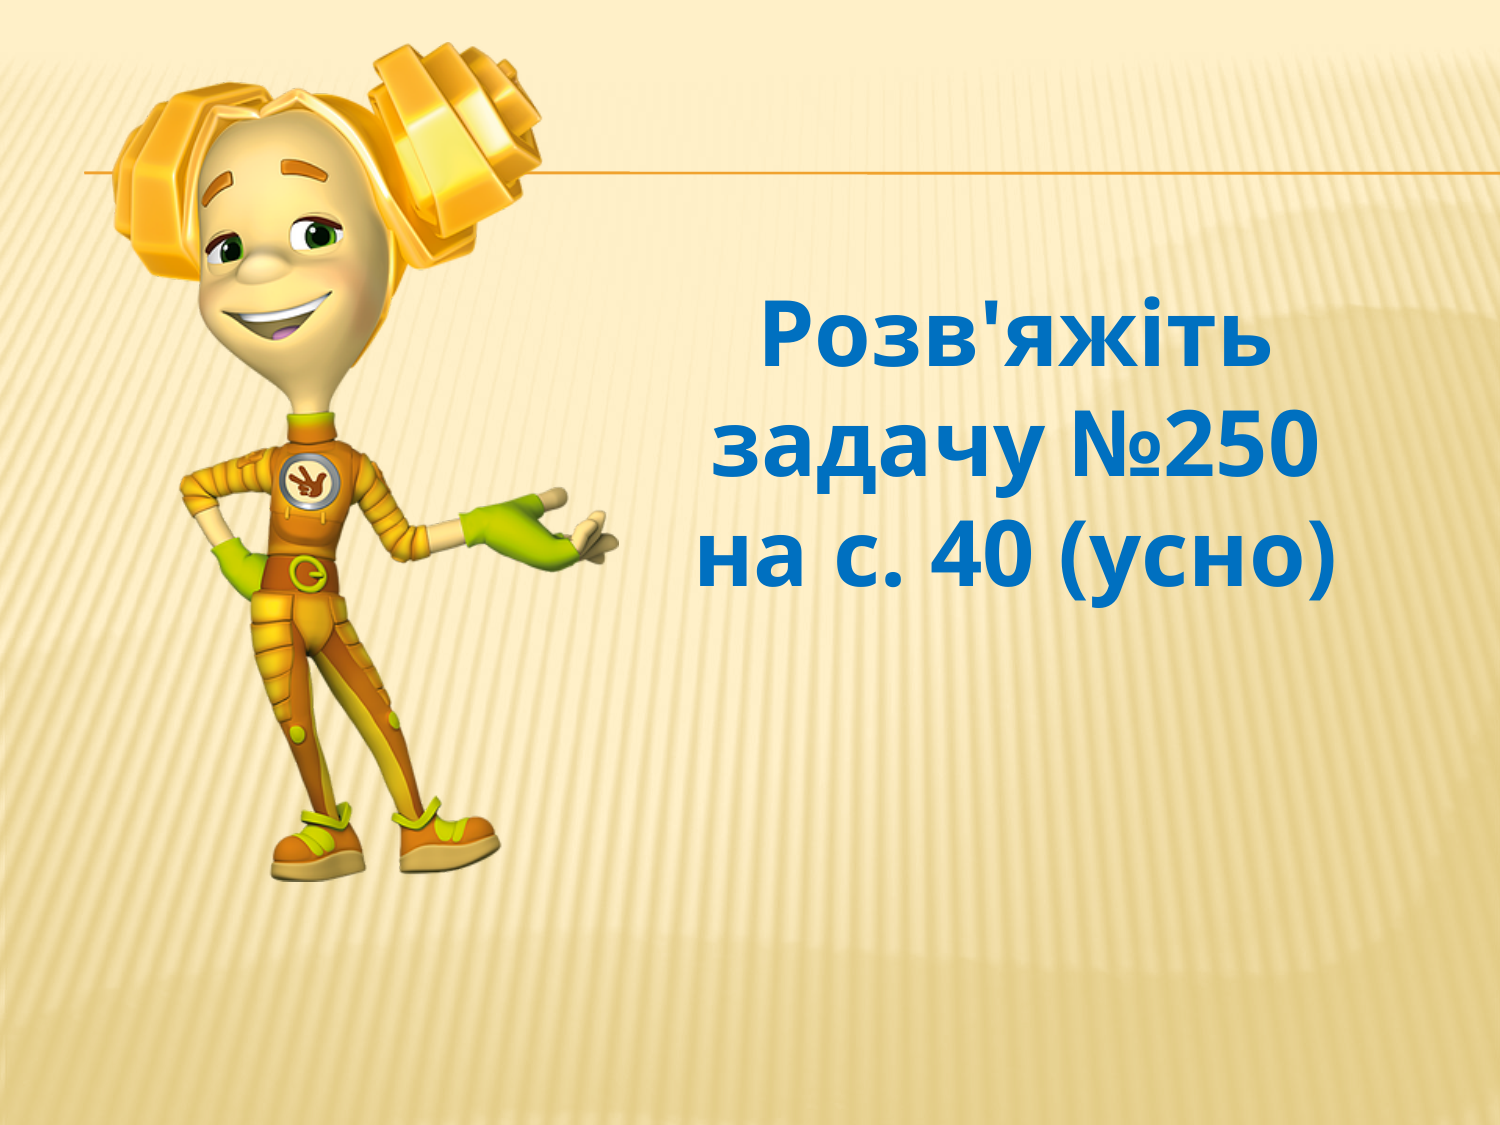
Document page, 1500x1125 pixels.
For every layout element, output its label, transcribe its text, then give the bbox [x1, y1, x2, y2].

text_box Розв'яжіть задачу №250 на с. 40 (усно) [667, 267, 1365, 612]
picture [111, 42, 619, 883]
